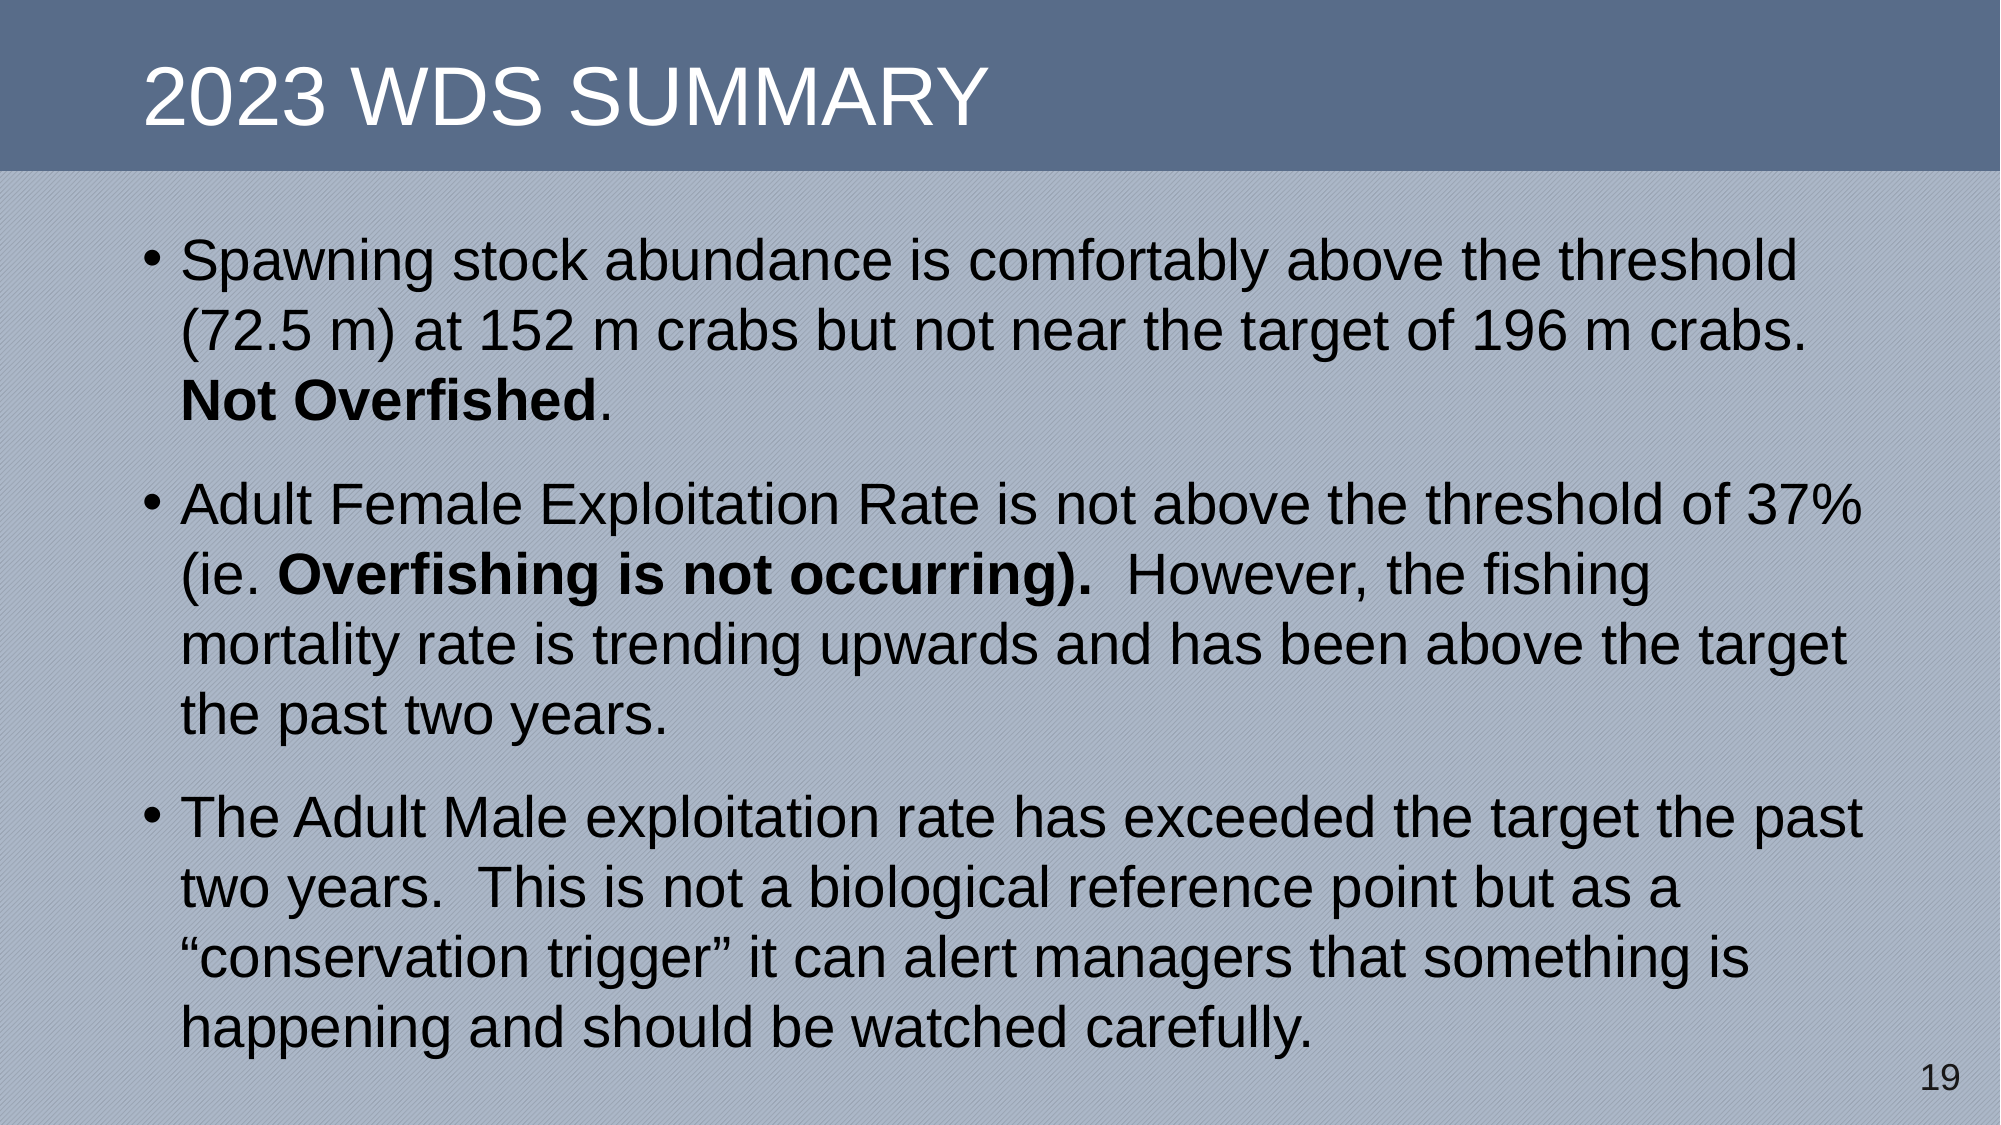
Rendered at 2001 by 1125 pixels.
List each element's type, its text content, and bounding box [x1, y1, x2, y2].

title 2023 WDS Summary [127, 9, 1705, 187]
list Spawning stock abundance is comfortably above the threshold (72.5 m) at 152 m crabs but not near the target of 196 m crabs. Not Overfished. Adult Female Exploitation Rate is not above the threshold of 37% (ie. Overfishing is not occurring). However, the fishing mortality rate is trending upwards and has been above the target the past two years. The Adult Male exploitation rate has exceeded the target the past two years. This is not a biological reference point but as a “conservation trigger” it can alert managers that something is happening and should be watched carefully. [127, 215, 1882, 1046]
slide_number 19 [1526, 1045, 1977, 1106]
